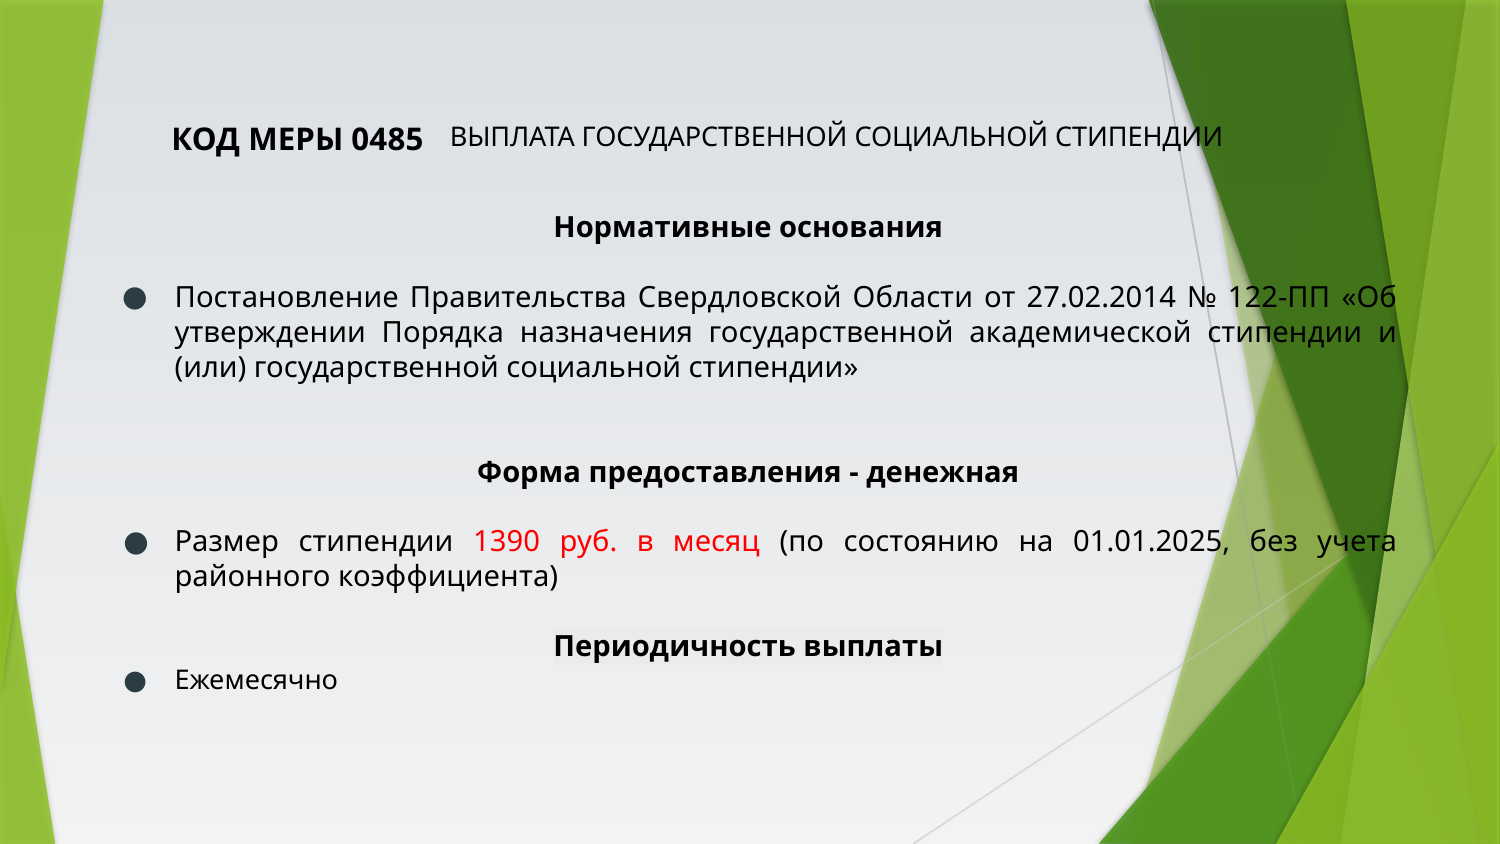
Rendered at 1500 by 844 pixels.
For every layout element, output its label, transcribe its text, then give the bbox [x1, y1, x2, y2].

text_box КОД МЕРЫ 0485 [122, 79, 439, 196]
text_box Выплата государственной социальной стипендии [438, 79, 1384, 197]
text_box Нормативные основания Постановление Правительства Свердловской Области от 27.02.2014 № 122-ПП «Об утверждении Порядка назначения государственной академической стипендии и (или) государственной социальной стипендии» Форма предоставления - денежная Размер стипендии 1390 руб. в месяц (по состоянию на 01.01.2025, без учета районного коэффициента) Периодичность выплаты Ежемесячно [87, 202, 1409, 808]
